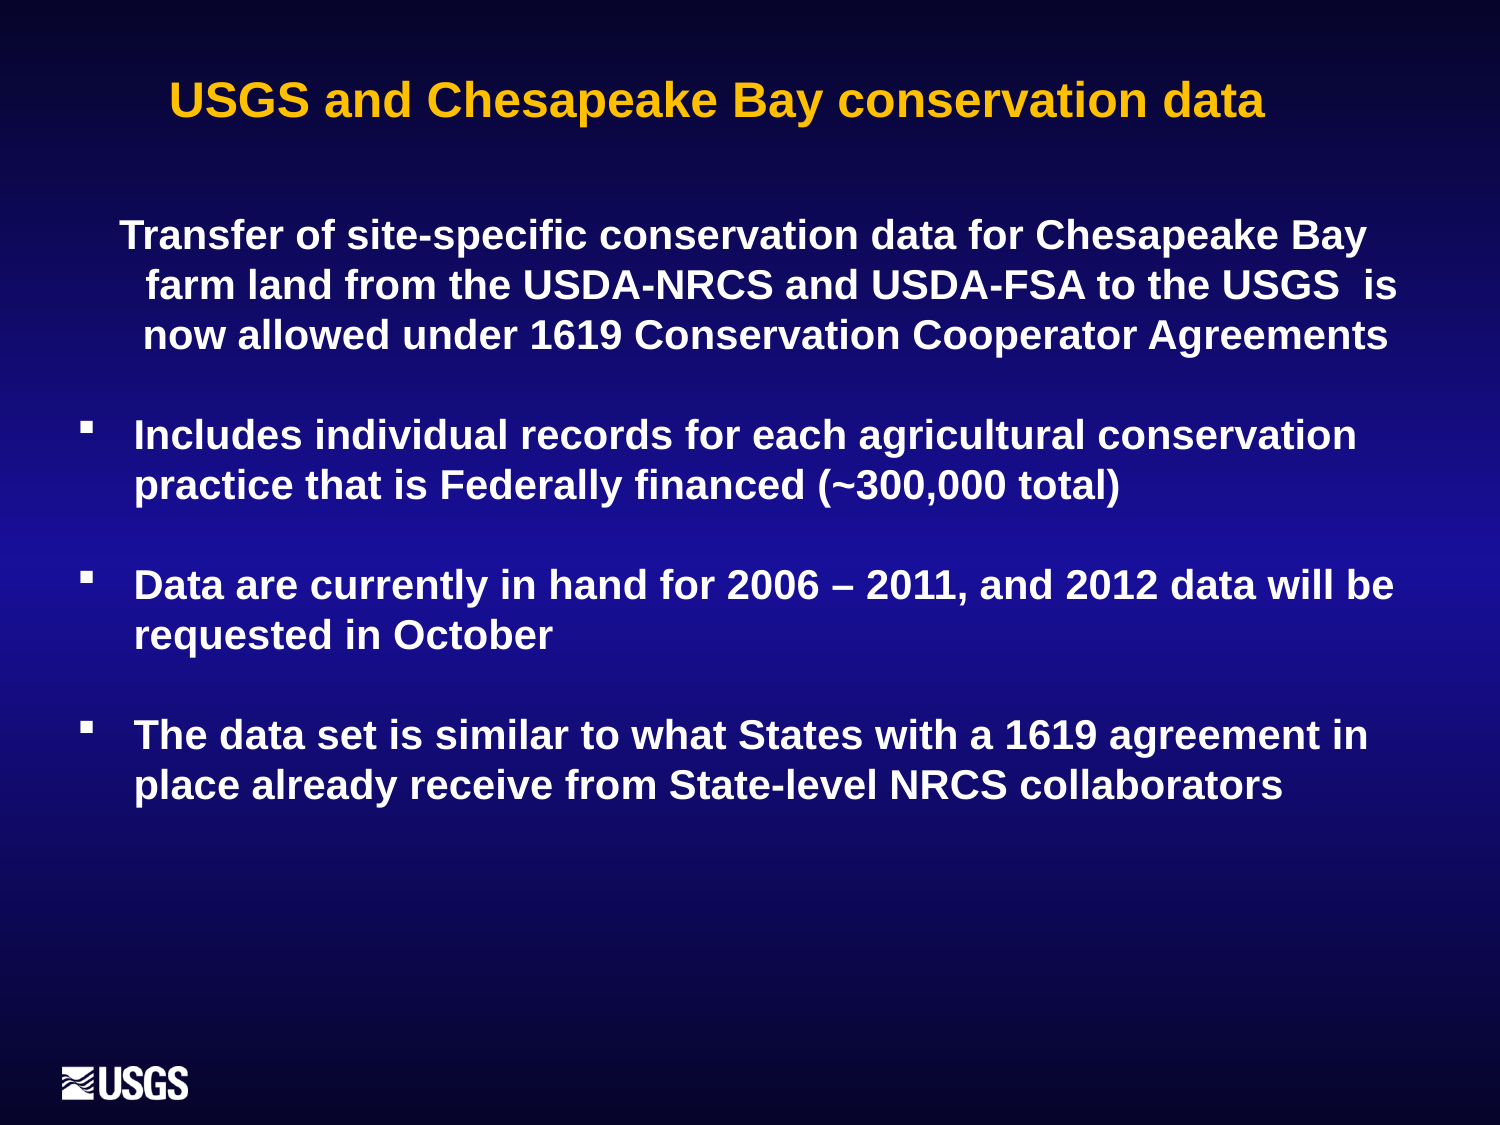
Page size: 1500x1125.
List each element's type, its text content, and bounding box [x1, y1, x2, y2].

text_box USGS and Chesapeake Bay conservation data [153, 0, 1281, 135]
text_box Transfer of site-specific conservation data for Chesapeake Bay farm land from the USDA-NRCS and USDA-FSA to the USGS is now allowed under 1619 Conservation Cooperator Agreements Includes individual records for each agricultural conservation practice that is Federally financed (~300,000 total) Data are currently in hand for 2006 – 2011, and 2012 data will be requested in October The data set is similar to what States with a 1619 agreement in place already receive from State-level NRCS collaborators [62, 200, 1425, 966]
